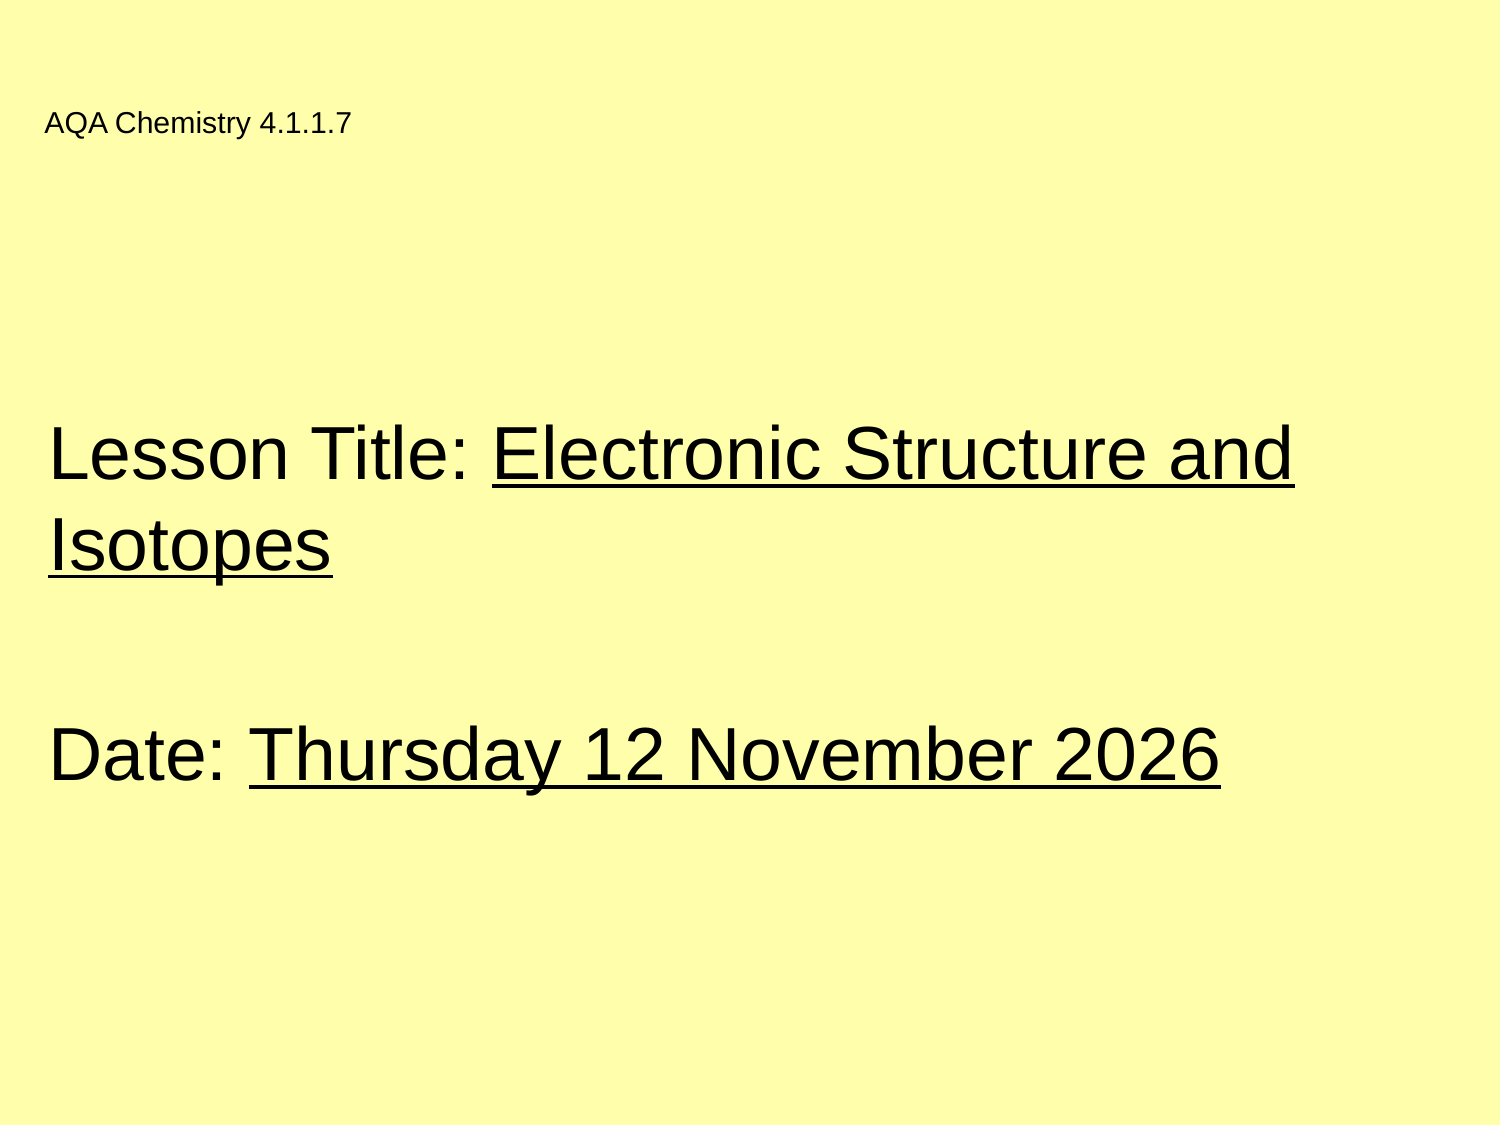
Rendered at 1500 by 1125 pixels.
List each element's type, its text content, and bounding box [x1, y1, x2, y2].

title AQA Chemistry 4.1.1.7 [29, 95, 656, 148]
subtitle Lesson Title: Electronic Structure and Isotopes Date: Wednesday, 16 September 2020 [33, 397, 1467, 811]
